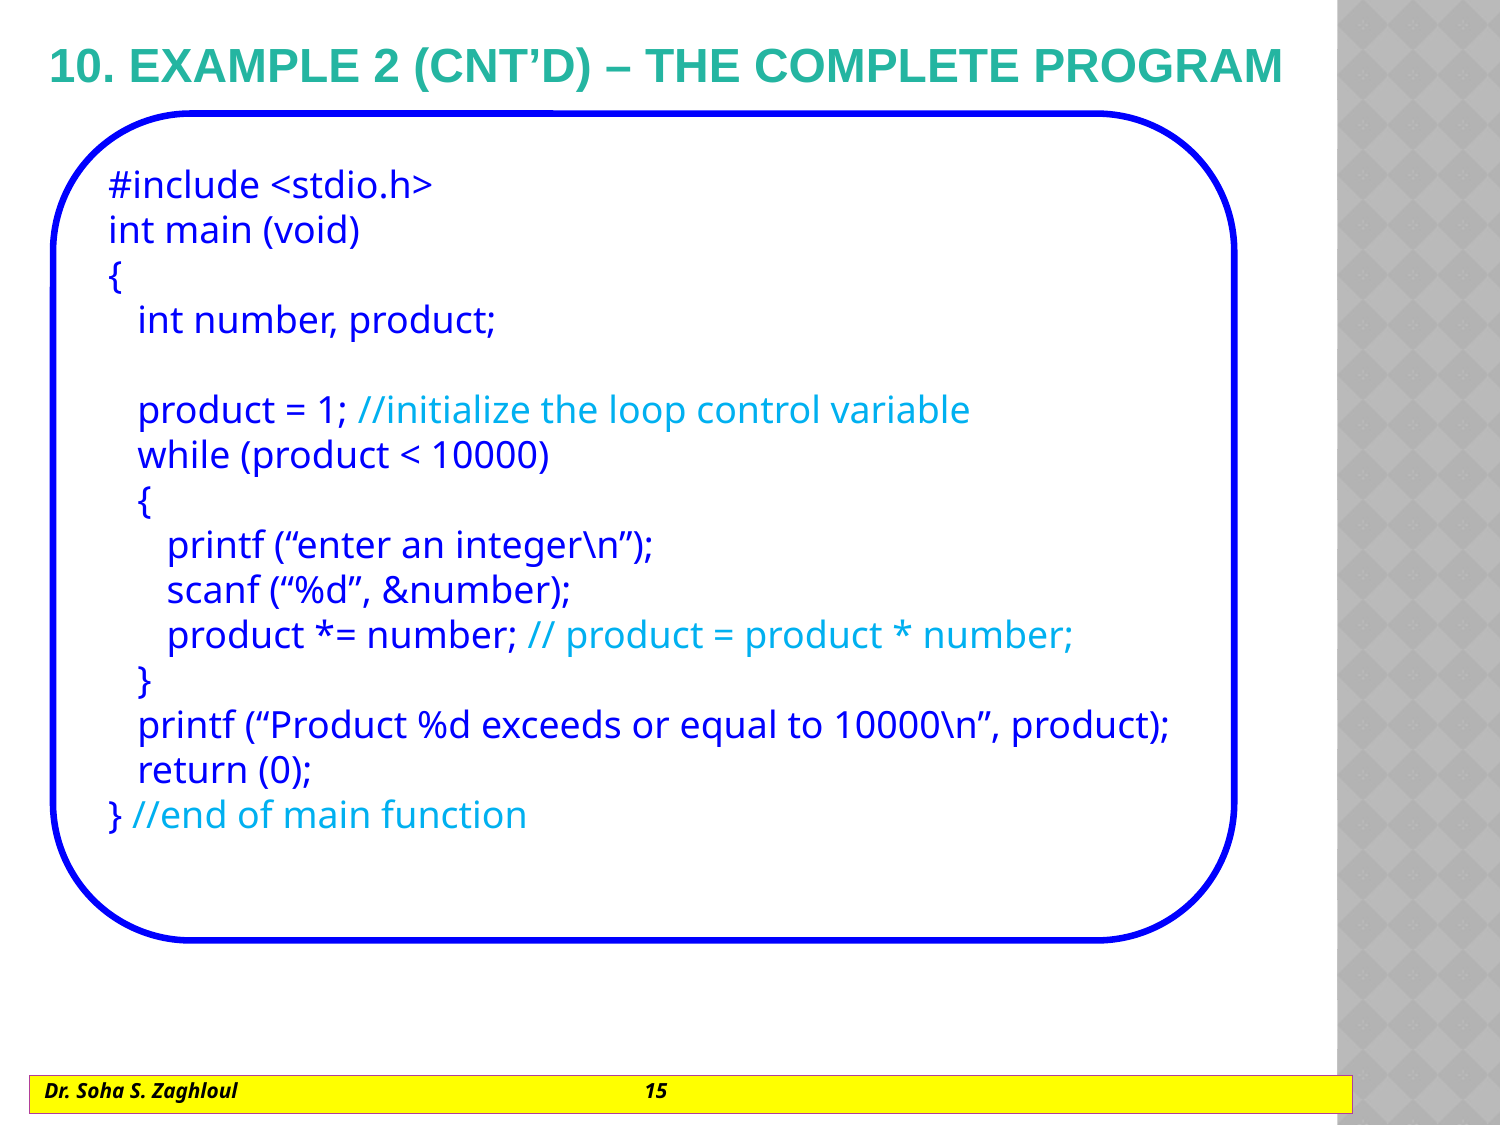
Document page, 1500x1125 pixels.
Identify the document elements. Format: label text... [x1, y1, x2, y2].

text_box Dr. Soha S. Zaghloul 15 [29, 1075, 1353, 1114]
title 10. EXAMPLE 2 (cnt’d) – the complete program [41, 19, 1377, 93]
text_box #include <stdio.h> int main (void) { int number, product; product = 1; //initialize the loop control variable while (product < 10000) { printf (“enter an integer\n”); scanf (“%d”, &number); product *= number; // product = product * number; } printf (“Product %d exceeds or equal to 10000\n”, product); return (0); } //end of main function [49, 110, 1238, 944]
